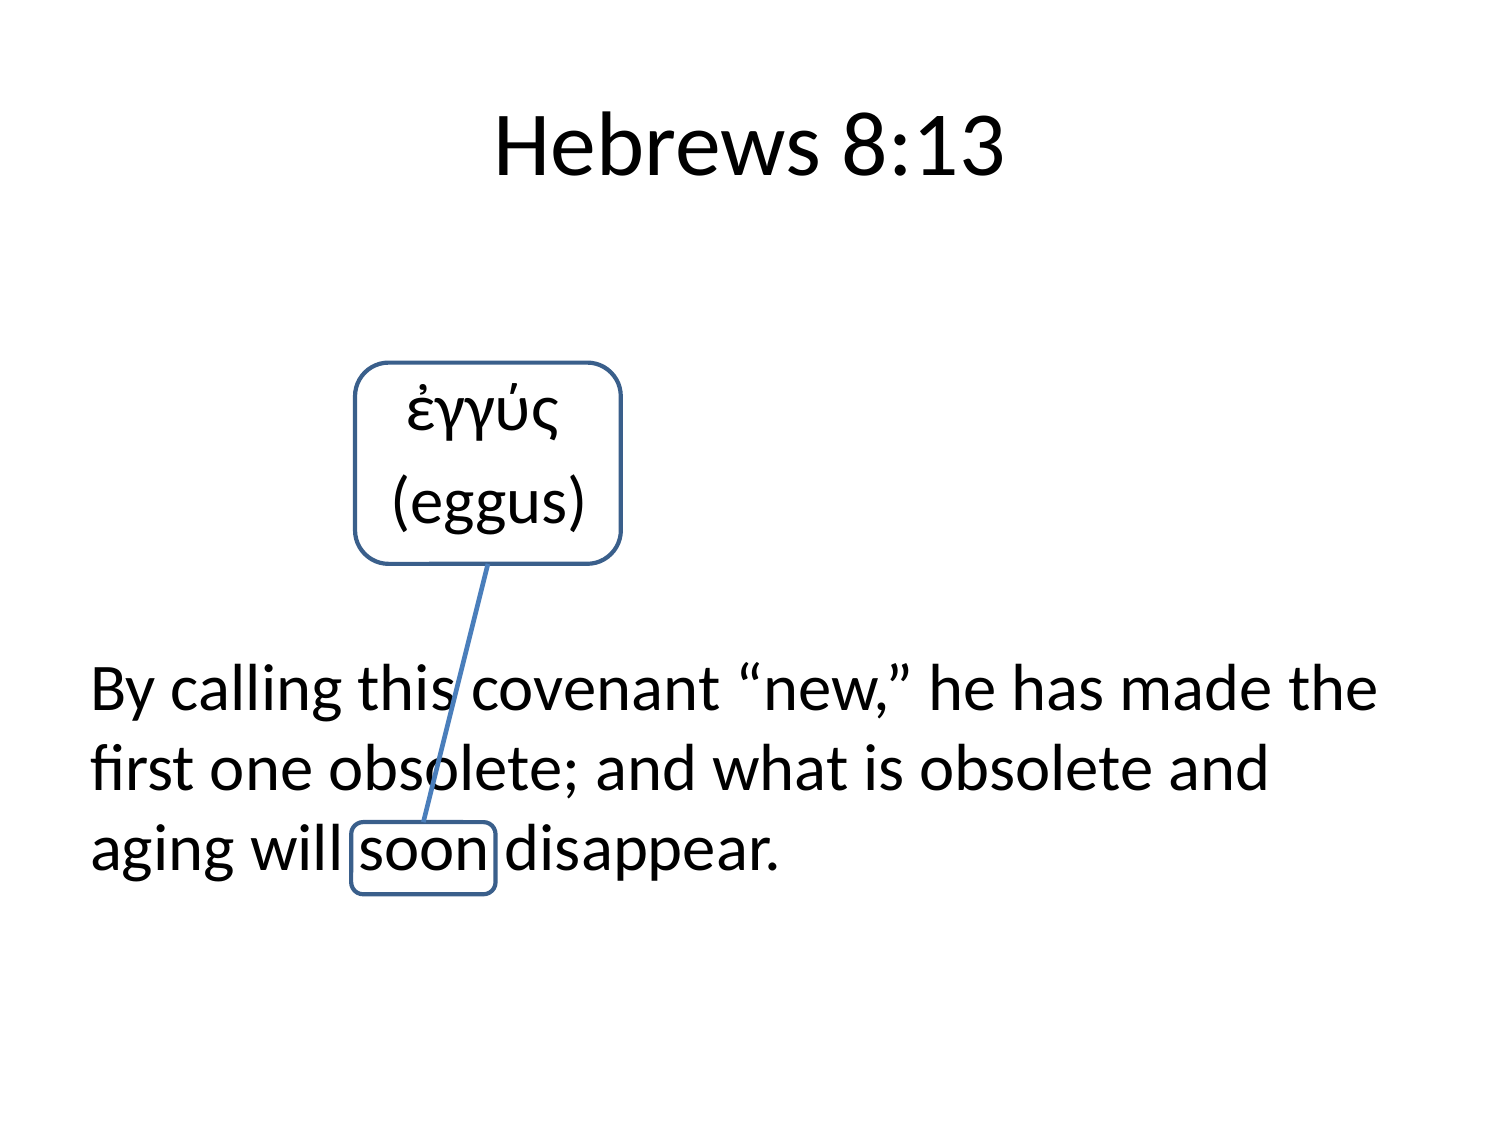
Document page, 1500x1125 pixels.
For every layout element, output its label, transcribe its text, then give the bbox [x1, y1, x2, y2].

title Hebrews 8:13 [75, 45, 1425, 233]
list ἐγγύς (eggus) By calling this covenant “new,” he has made the first one obsolete; and what is obsolete and aging will soon disappear. [75, 262, 1425, 1005]
text_box [349, 819, 498, 897]
text_box [352, 360, 623, 566]
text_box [423, 563, 489, 823]
